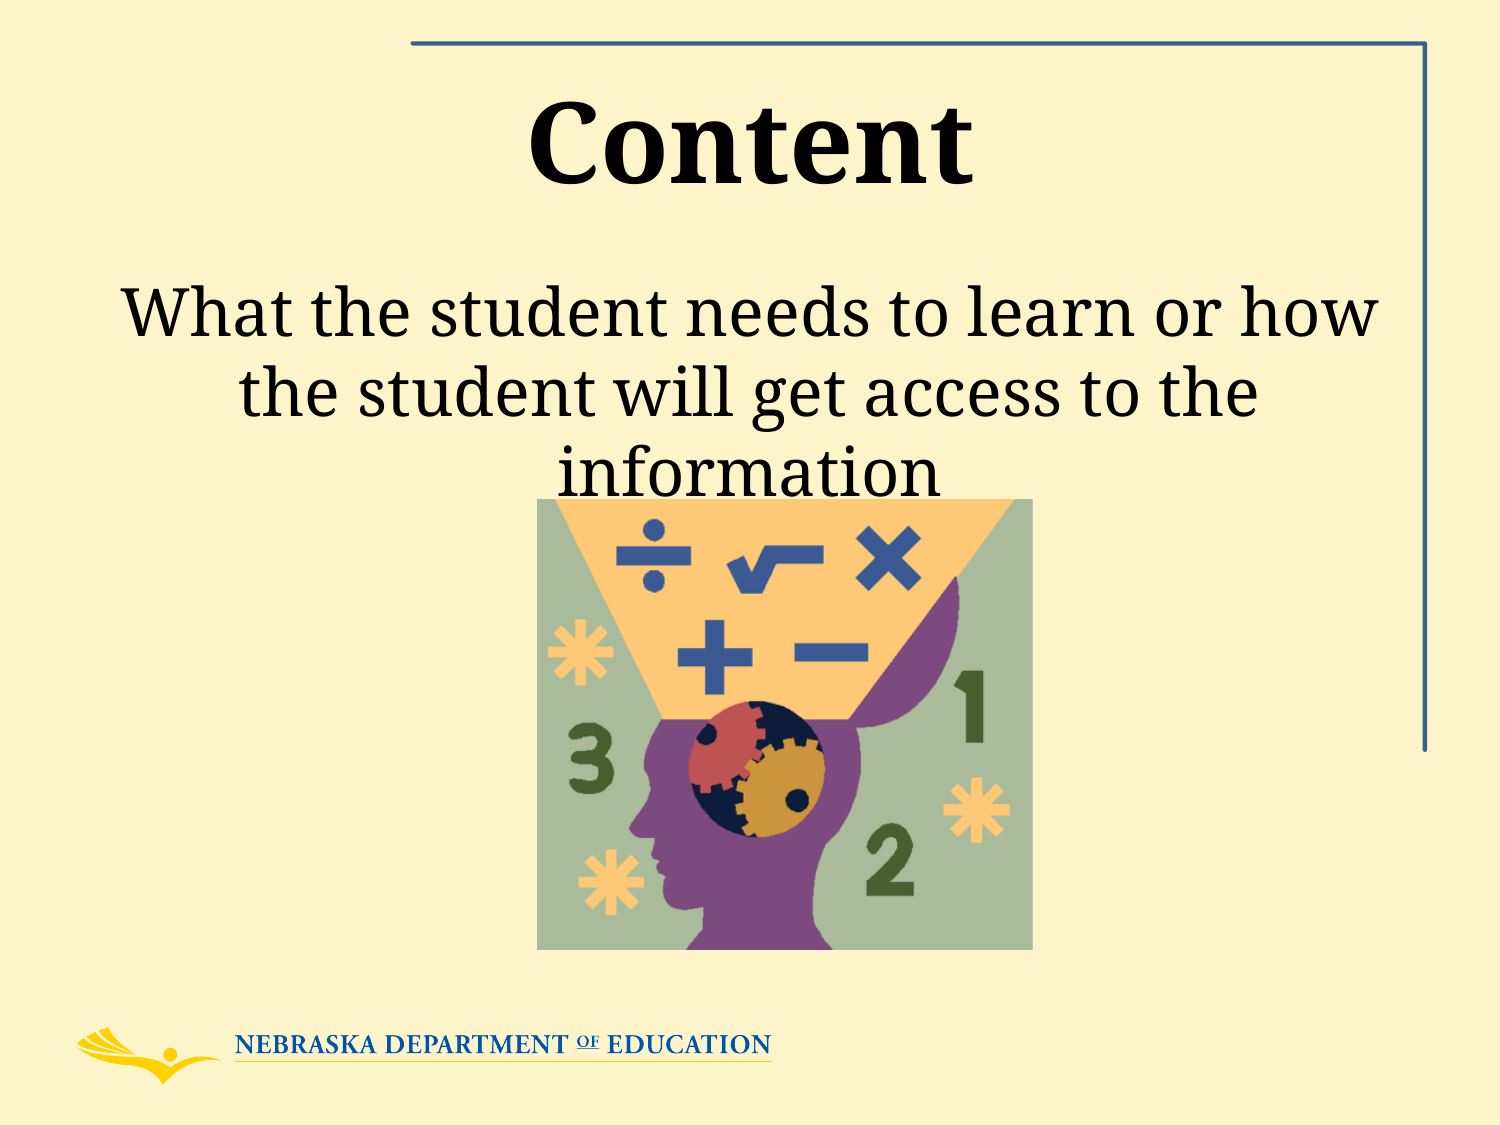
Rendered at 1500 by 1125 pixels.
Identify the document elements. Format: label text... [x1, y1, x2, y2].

list What the student needs to learn or how the student will get access to the information [75, 262, 1425, 1005]
title Content [75, 45, 1425, 233]
picture [537, 499, 1034, 951]
picture [75, 1024, 800, 1094]
